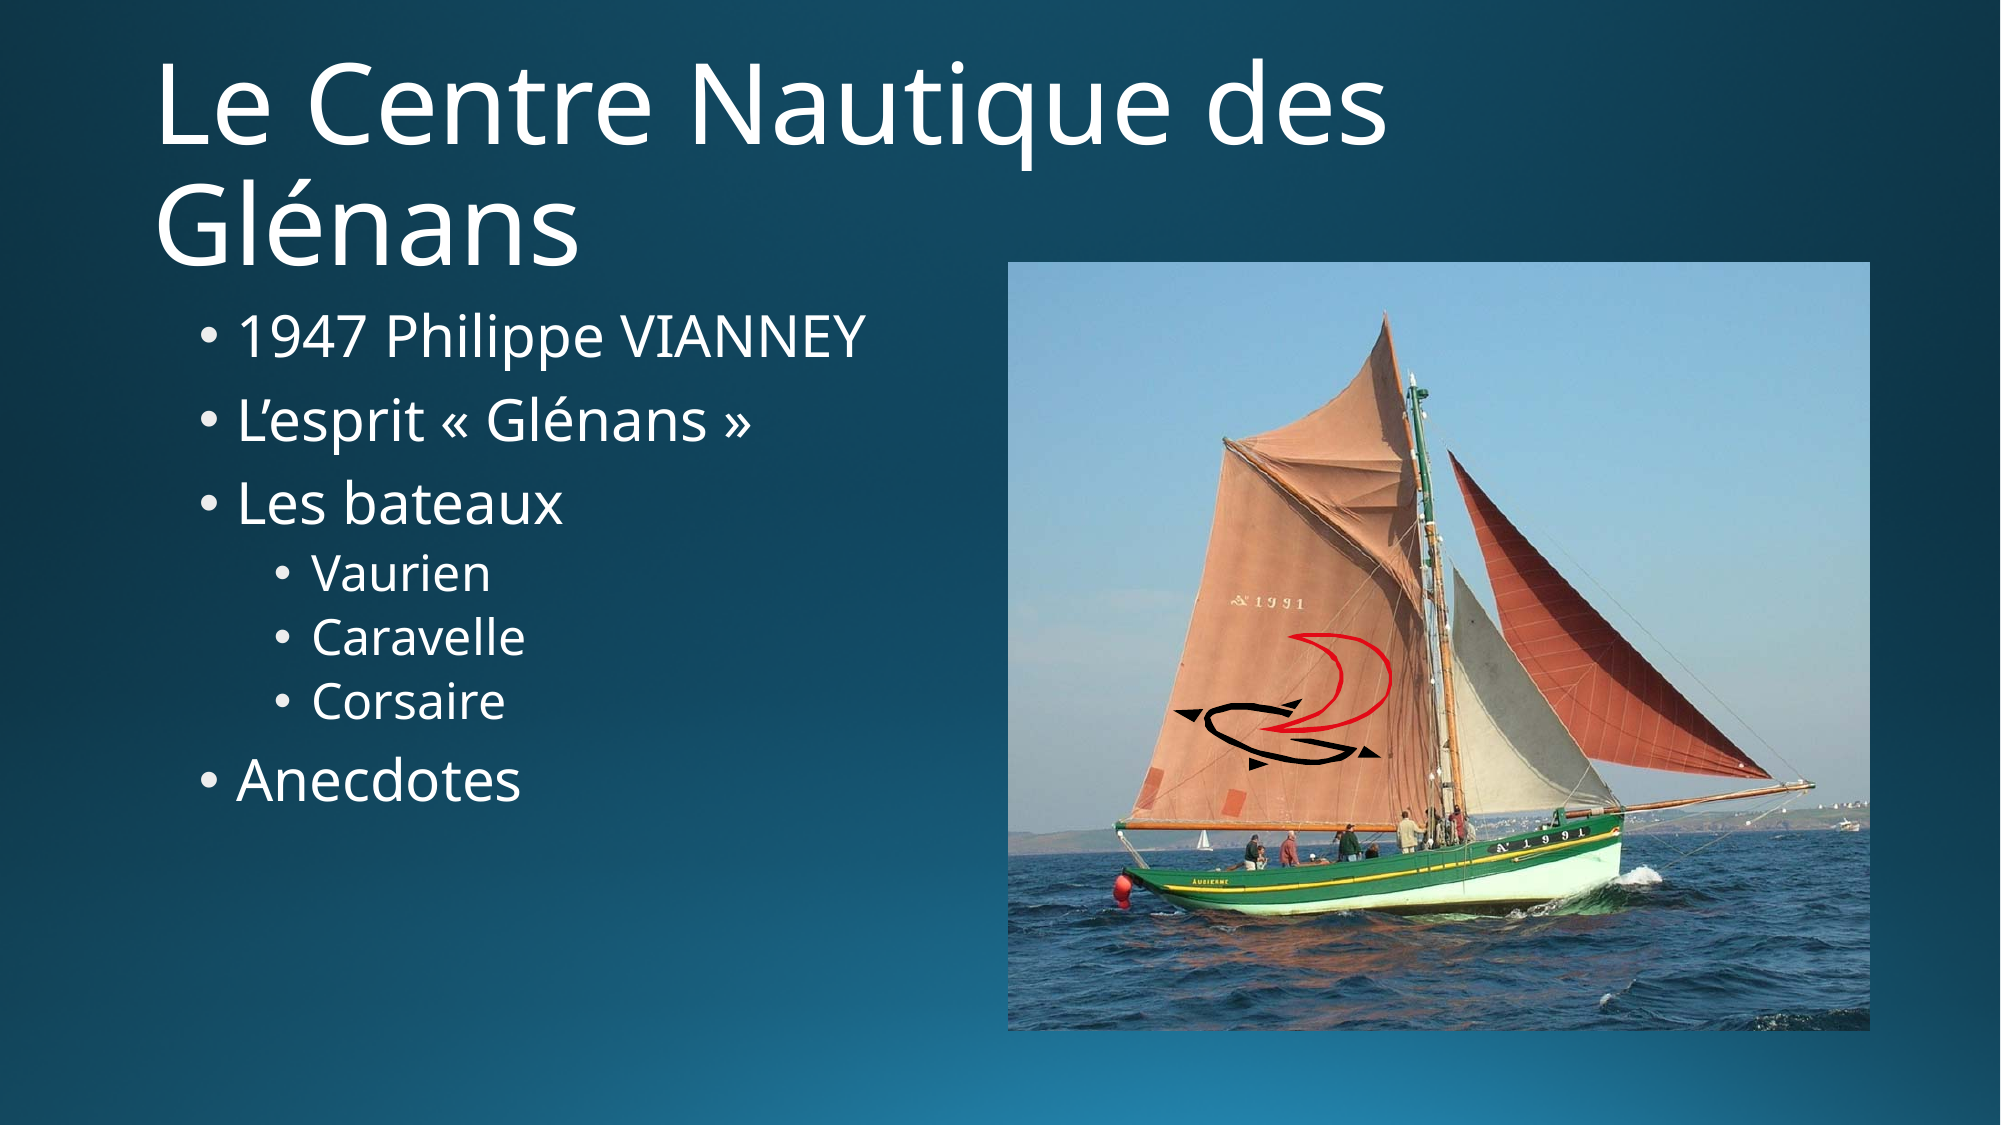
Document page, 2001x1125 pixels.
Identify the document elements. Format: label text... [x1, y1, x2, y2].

picture [0, 0, 2001, 1125]
title Le Centre Nautique des Glénans [137, 59, 1863, 278]
list 1947 Philippe VIANNEY L’esprit « Glénans » Les bateaux Vaurien Caravelle Corsaire Anecdotes [183, 299, 1007, 1014]
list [1007, 262, 1870, 1031]
